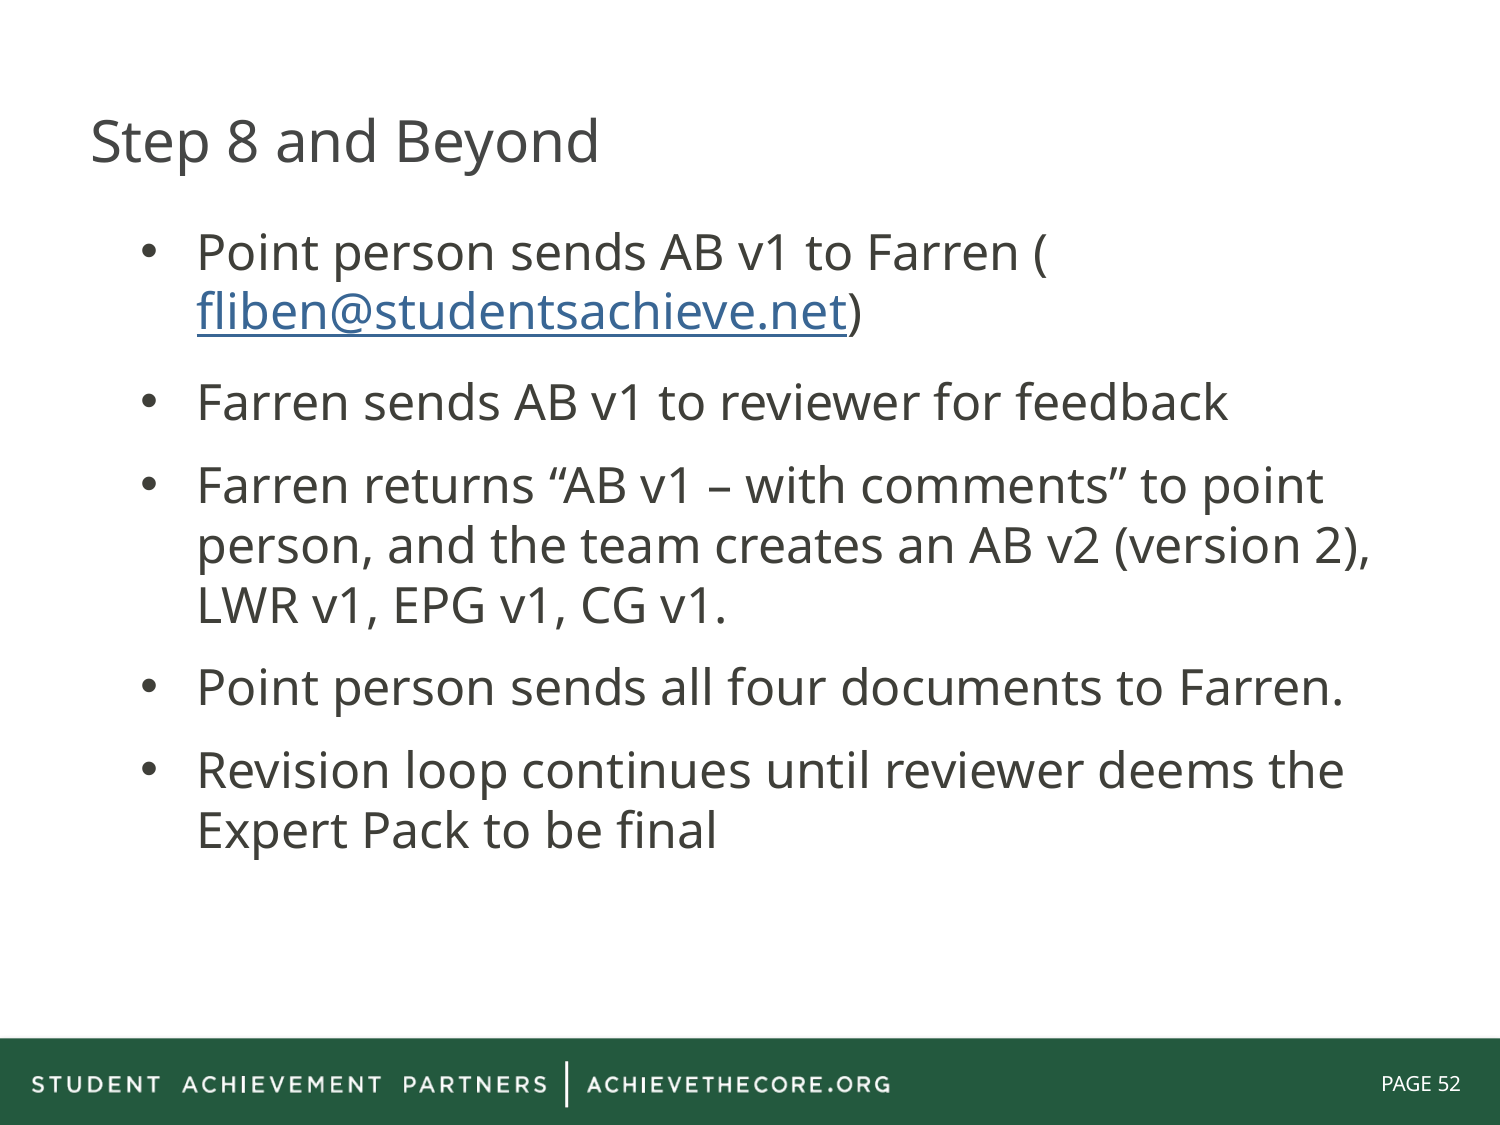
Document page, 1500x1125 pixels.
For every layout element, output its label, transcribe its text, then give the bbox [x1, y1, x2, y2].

title Step 8 and Beyond [75, 45, 1425, 233]
list Point person sends AB v1 to Farren (fliben@studentsachieve.net) Farren sends AB v1 to reviewer for feedback Farren returns “AB v1 – with comments” to point person, and the team creates an AB v2 (version 2), LWR v1, EPG v1, CG v1. Point person sends all four documents to Farren. Revision loop continues until reviewer deems the Expert Pack to be final [125, 212, 1415, 1005]
